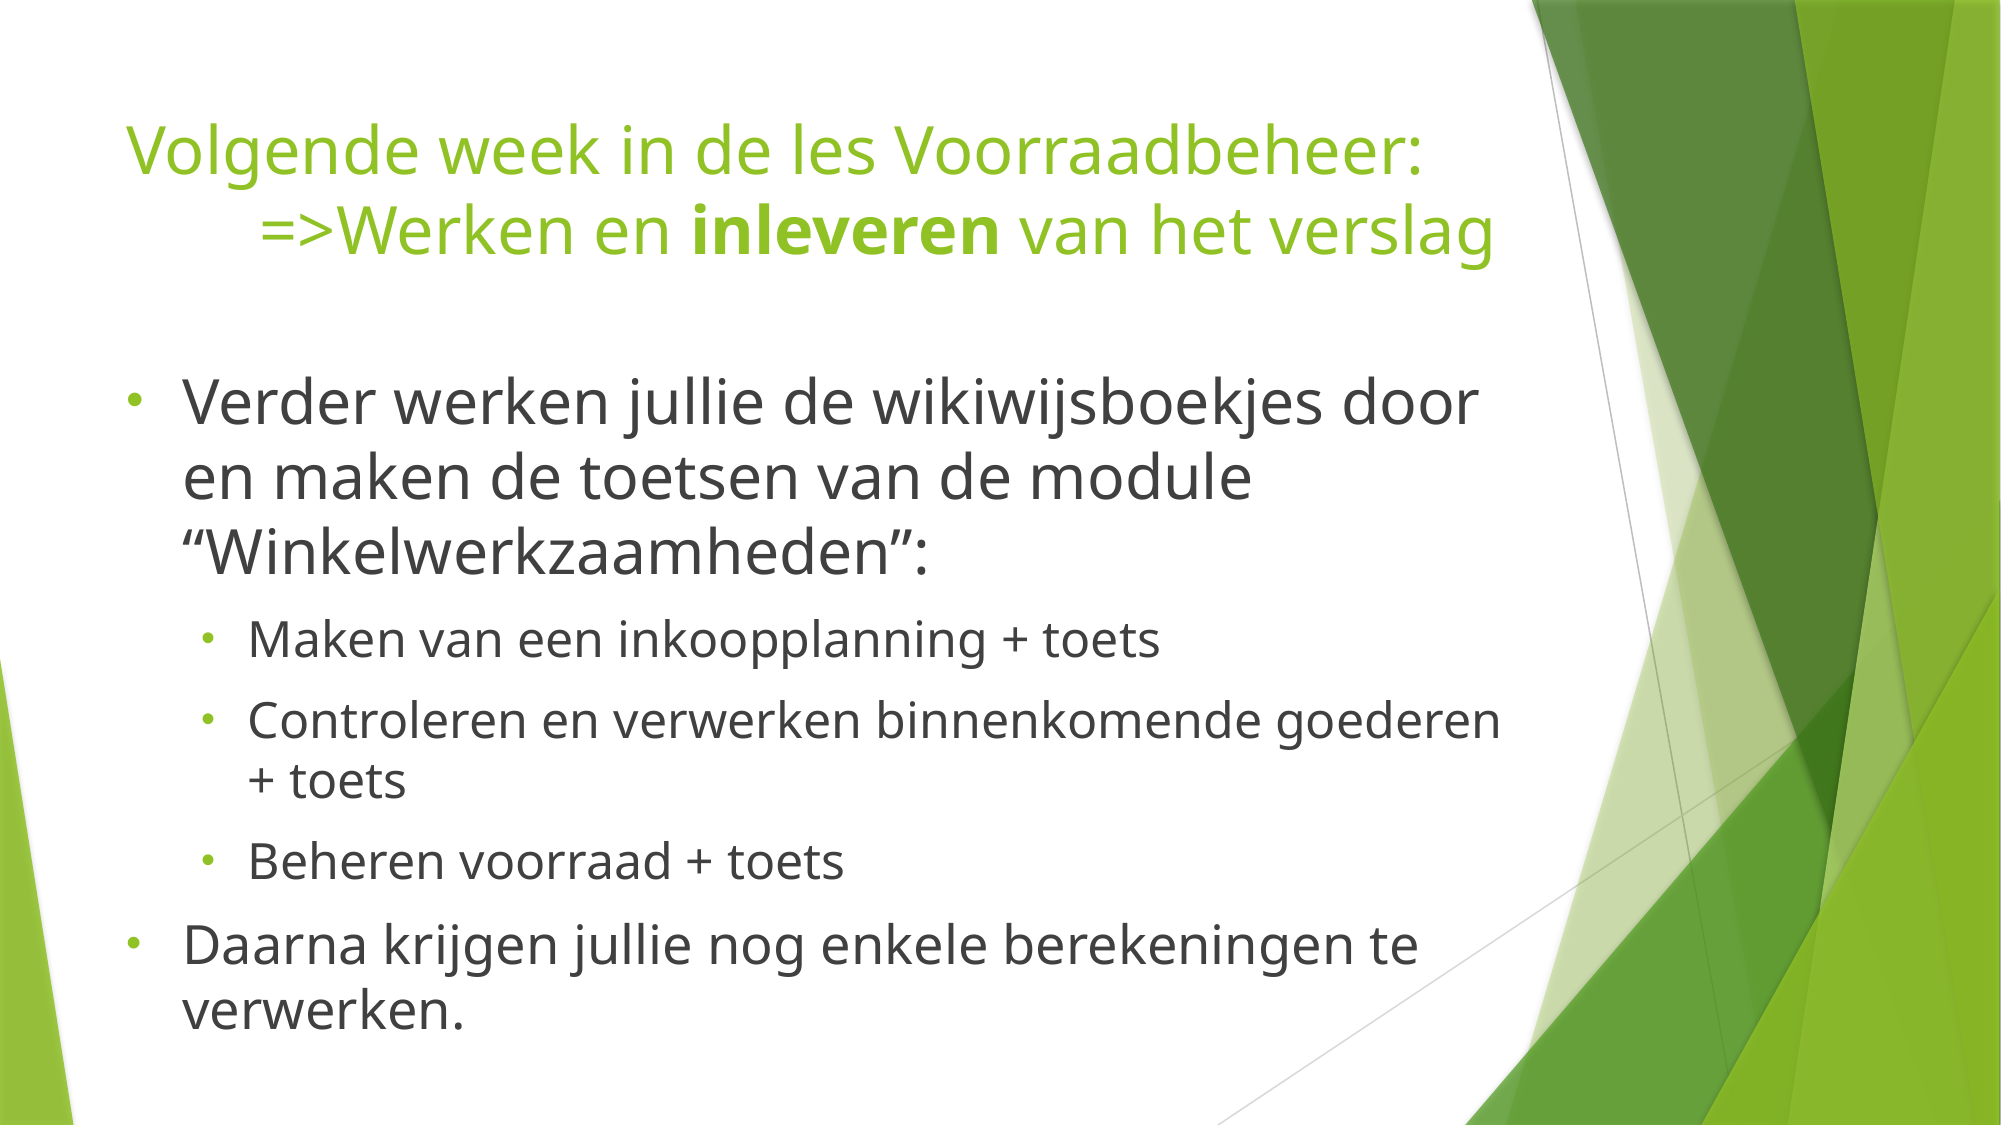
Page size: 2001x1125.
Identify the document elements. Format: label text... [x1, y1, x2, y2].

list Verder werken jullie de wikiwijsboekjes door en maken de toetsen van de module “Winkelwerkzaamheden”: Maken van een inkoopplanning + toets Controleren en verwerken binnenkomende goederen + toets Beheren voorraad + toets Daarna krijgen jullie nog enkele berekeningen te verwerken. [111, 354, 1522, 1083]
title Volgende week in de les Voorraadbeheer: =>Werken en inleveren van het verslag [111, 99, 1522, 317]
